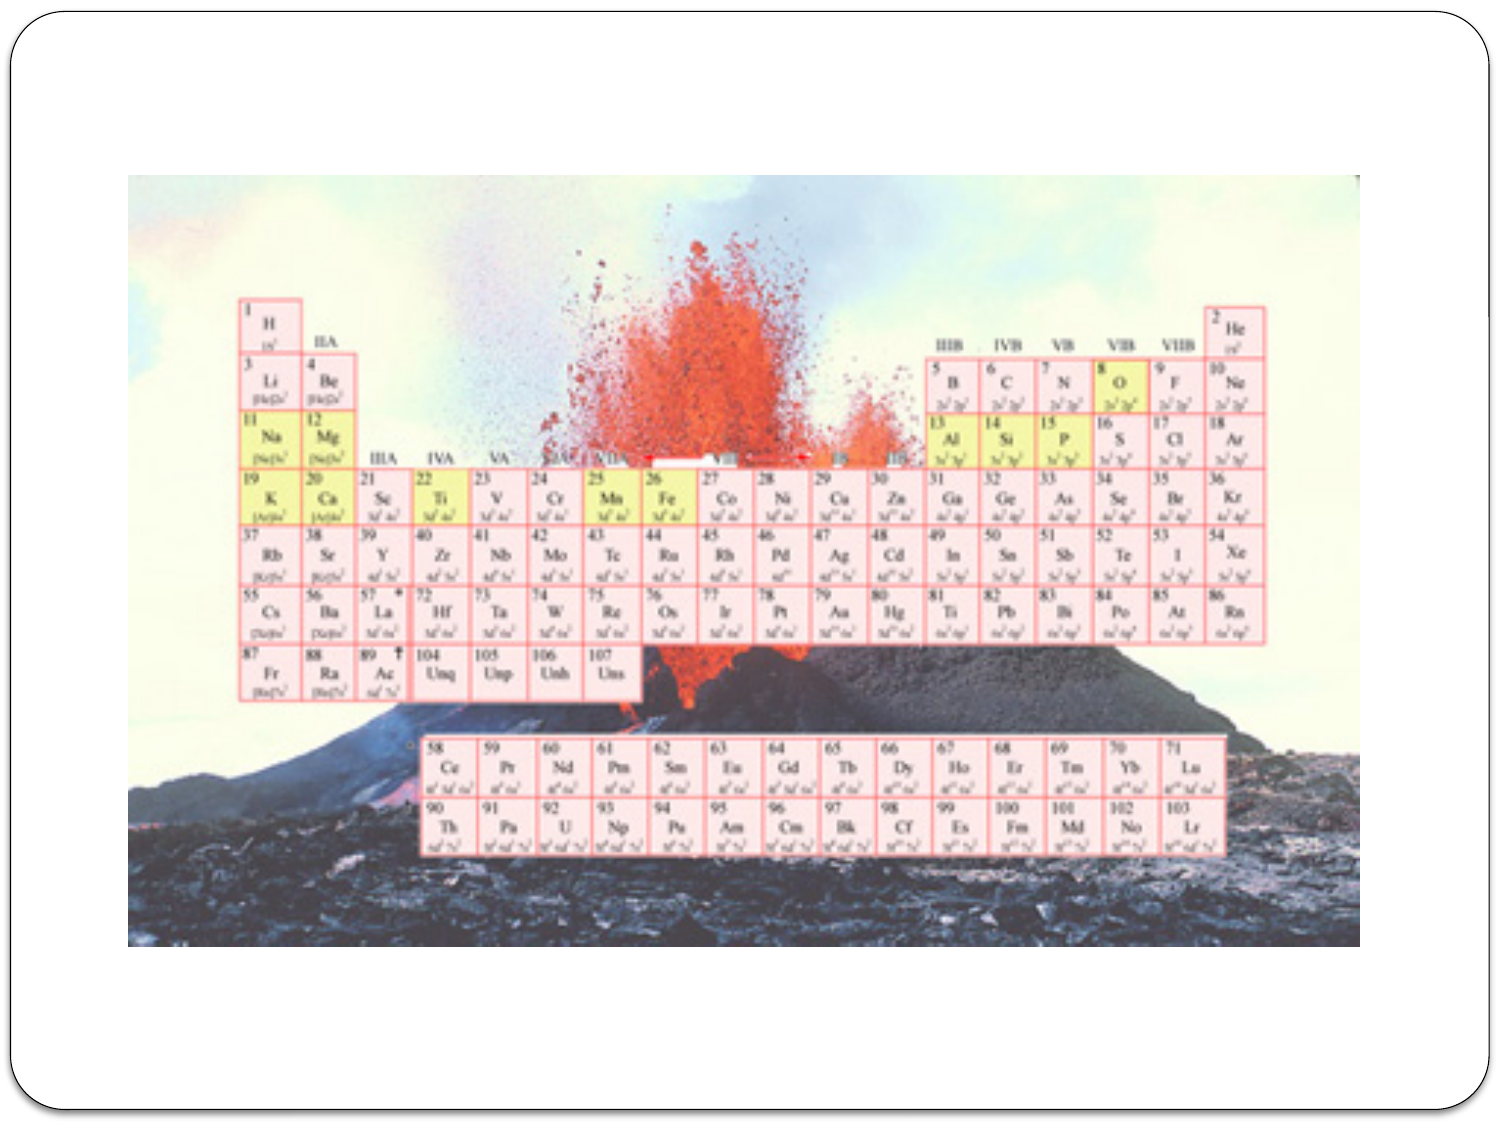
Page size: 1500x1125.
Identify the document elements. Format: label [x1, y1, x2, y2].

picture [128, 175, 1360, 947]
